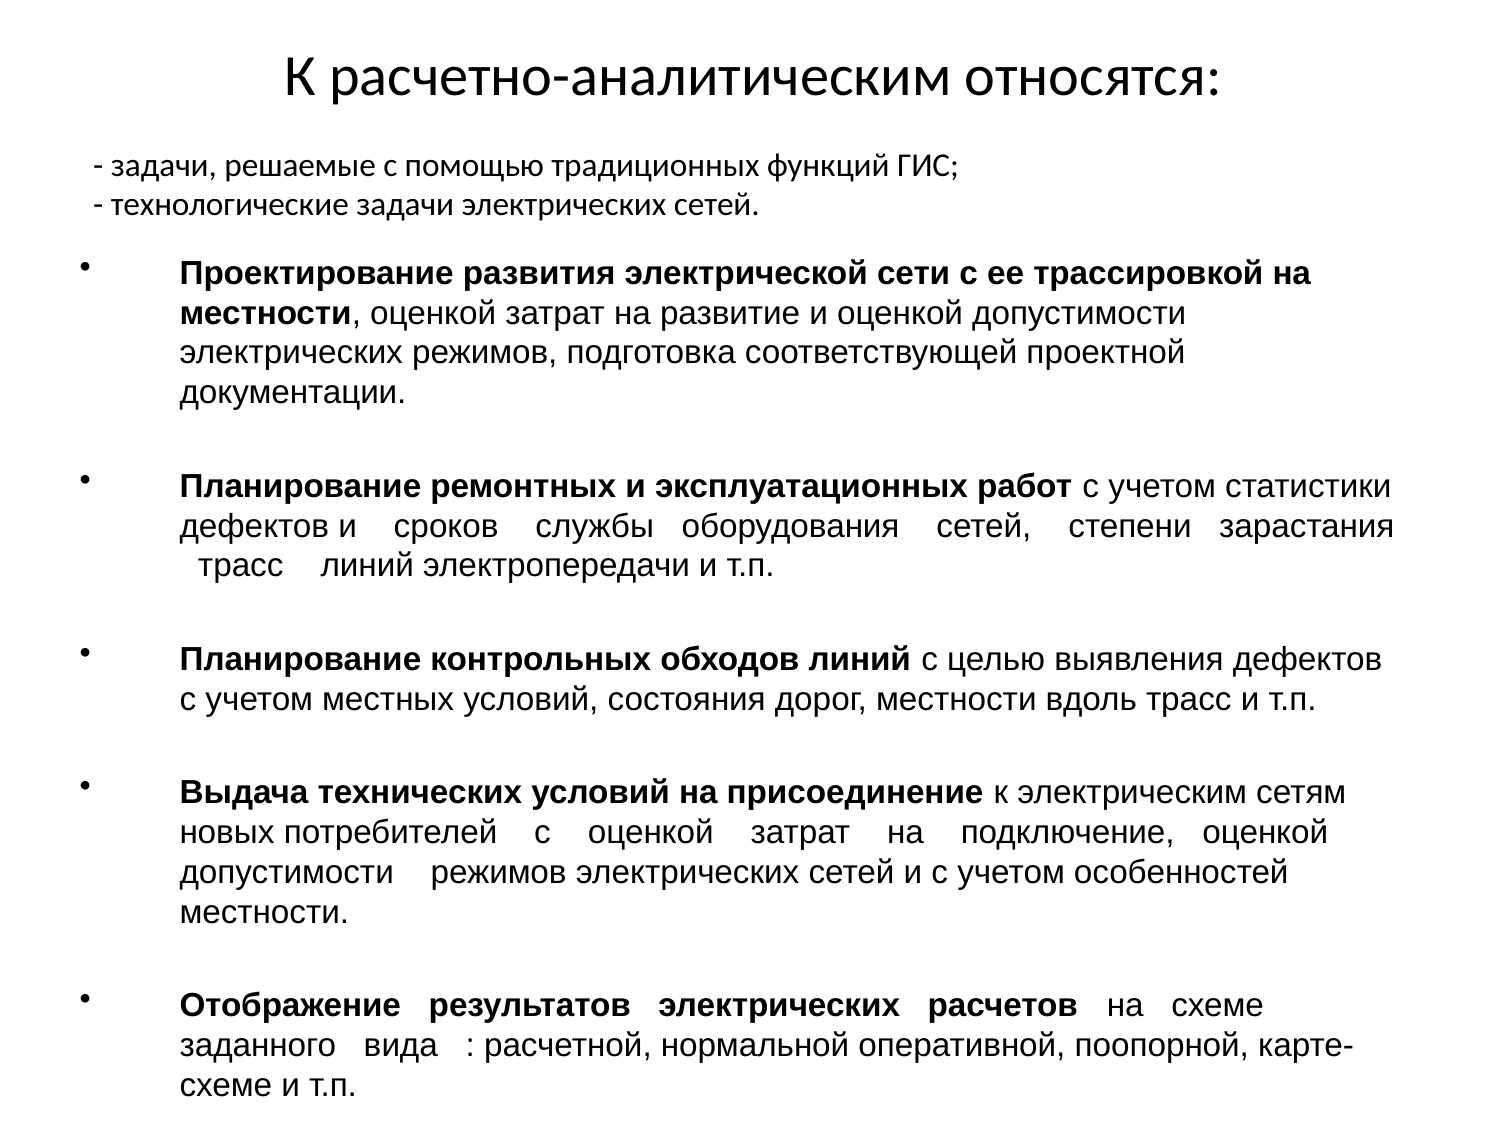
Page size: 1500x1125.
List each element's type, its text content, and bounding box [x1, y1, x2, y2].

list К расчетно-аналитическим относятся: - задачи, решаемые с помощью традиционных функций ГИС; - технологические задачи электрических сетей. [77, 42, 1429, 232]
text_box Проектирование развития электрической сети с ее трассировкой на местности, оценкой затрат на развитие и оценкой допустимости электрических режимов, подготовка соответствующей проектной документации. Планирование ремонтных и эксплуатационных работ с учетом статистики дефектов и сроков службы оборудования сетей, степени зарастания трасс линий электропередачи и т.п. Планирование контрольных обходов линий с целью выявления дефектов с учетом местных условий, состояния дорог, местности вдоль трасс и т.п. Выдача технических условий на присоединение к электрическим сетям новых потребителей с оценкой затрат на подключение, оценкой допустимости режимов электрических сетей и с учетом особенностей местности. Отображение результатов электрических расчетов на схеме заданного вида : расчетной, нормальной оперативной, поопорной, карте-схеме и т.п. [64, 243, 1422, 906]
